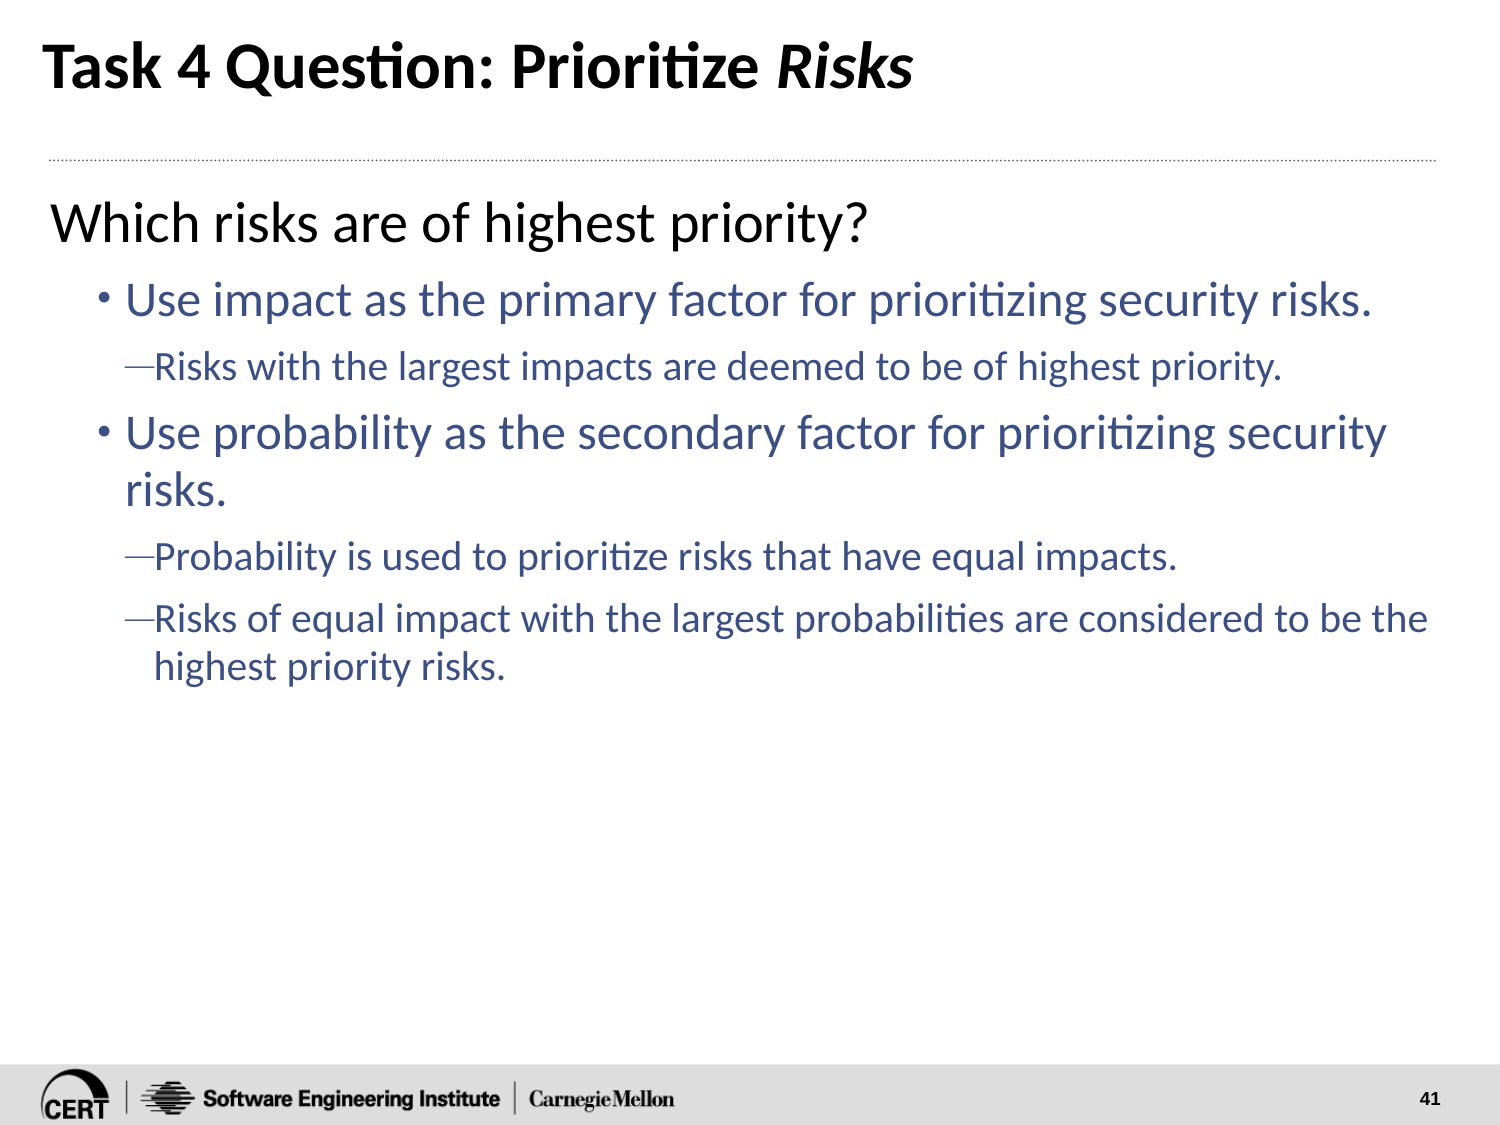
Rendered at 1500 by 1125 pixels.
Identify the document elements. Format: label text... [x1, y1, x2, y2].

list Which risks are of highest priority? Use impact as the primary factor for prioritizing security risks. Risks with the largest impacts are deemed to be of highest priority. Use probability as the secondary factor for prioritizing security risks. Probability is used to prioritize risks that have equal impacts. Risks of equal impact with the largest probabilities are considered to be the highest priority risks. [49, 187, 1438, 1001]
title Task 4 Question: Prioritize Risks [42, 37, 1434, 155]
picture [24, 1065, 688, 1125]
